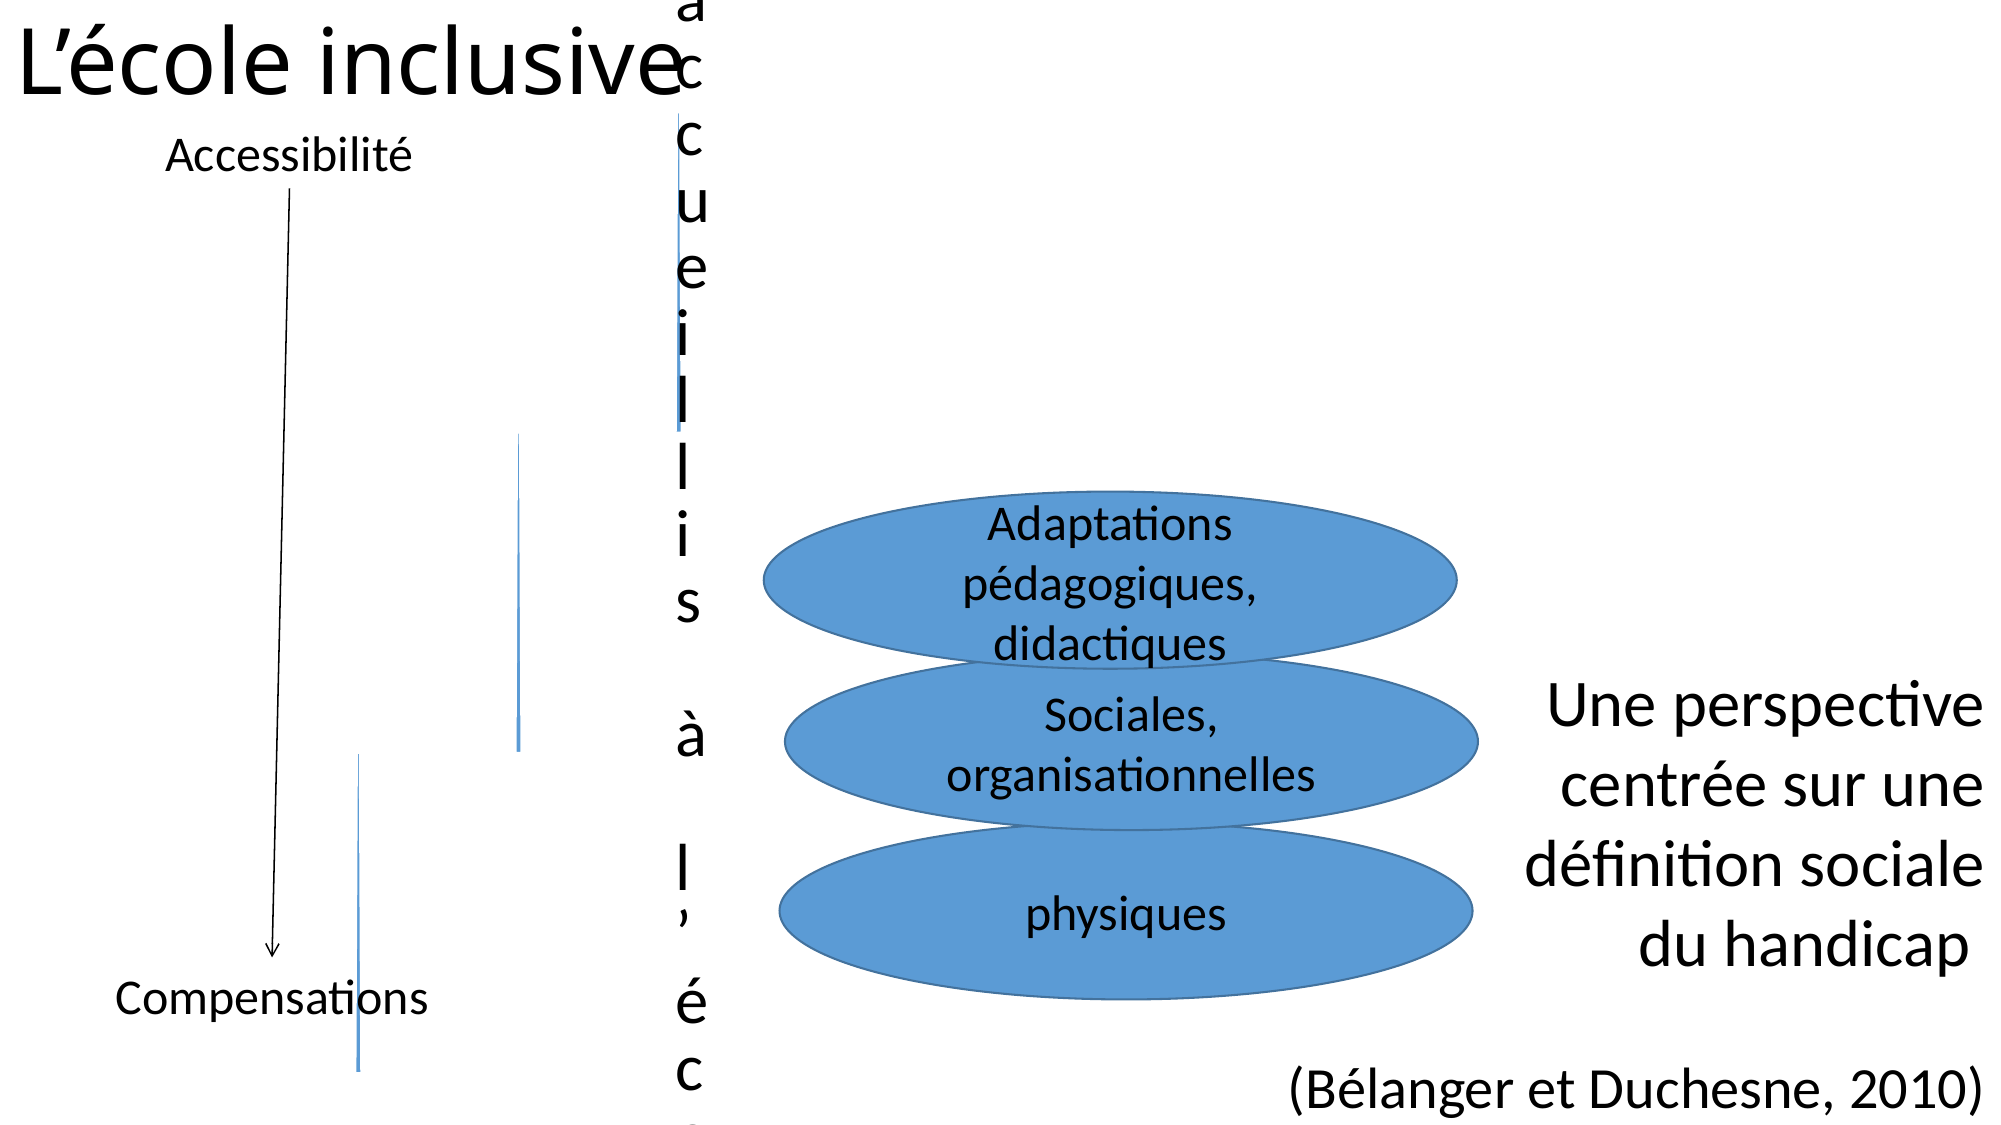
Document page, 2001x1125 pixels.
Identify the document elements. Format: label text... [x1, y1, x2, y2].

text_box Une perspective centrée sur une définition sociale du handicap (Bélanger et Duchesne, 2010) [1944, 652, 2000, 1125]
title L’école inclusive [0, 0, 1532, 129]
text_box Compensations [39, 957, 328, 1033]
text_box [272, 214, 290, 958]
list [328, 163, 1944, 1125]
text_box Accessibilité [86, 113, 493, 189]
